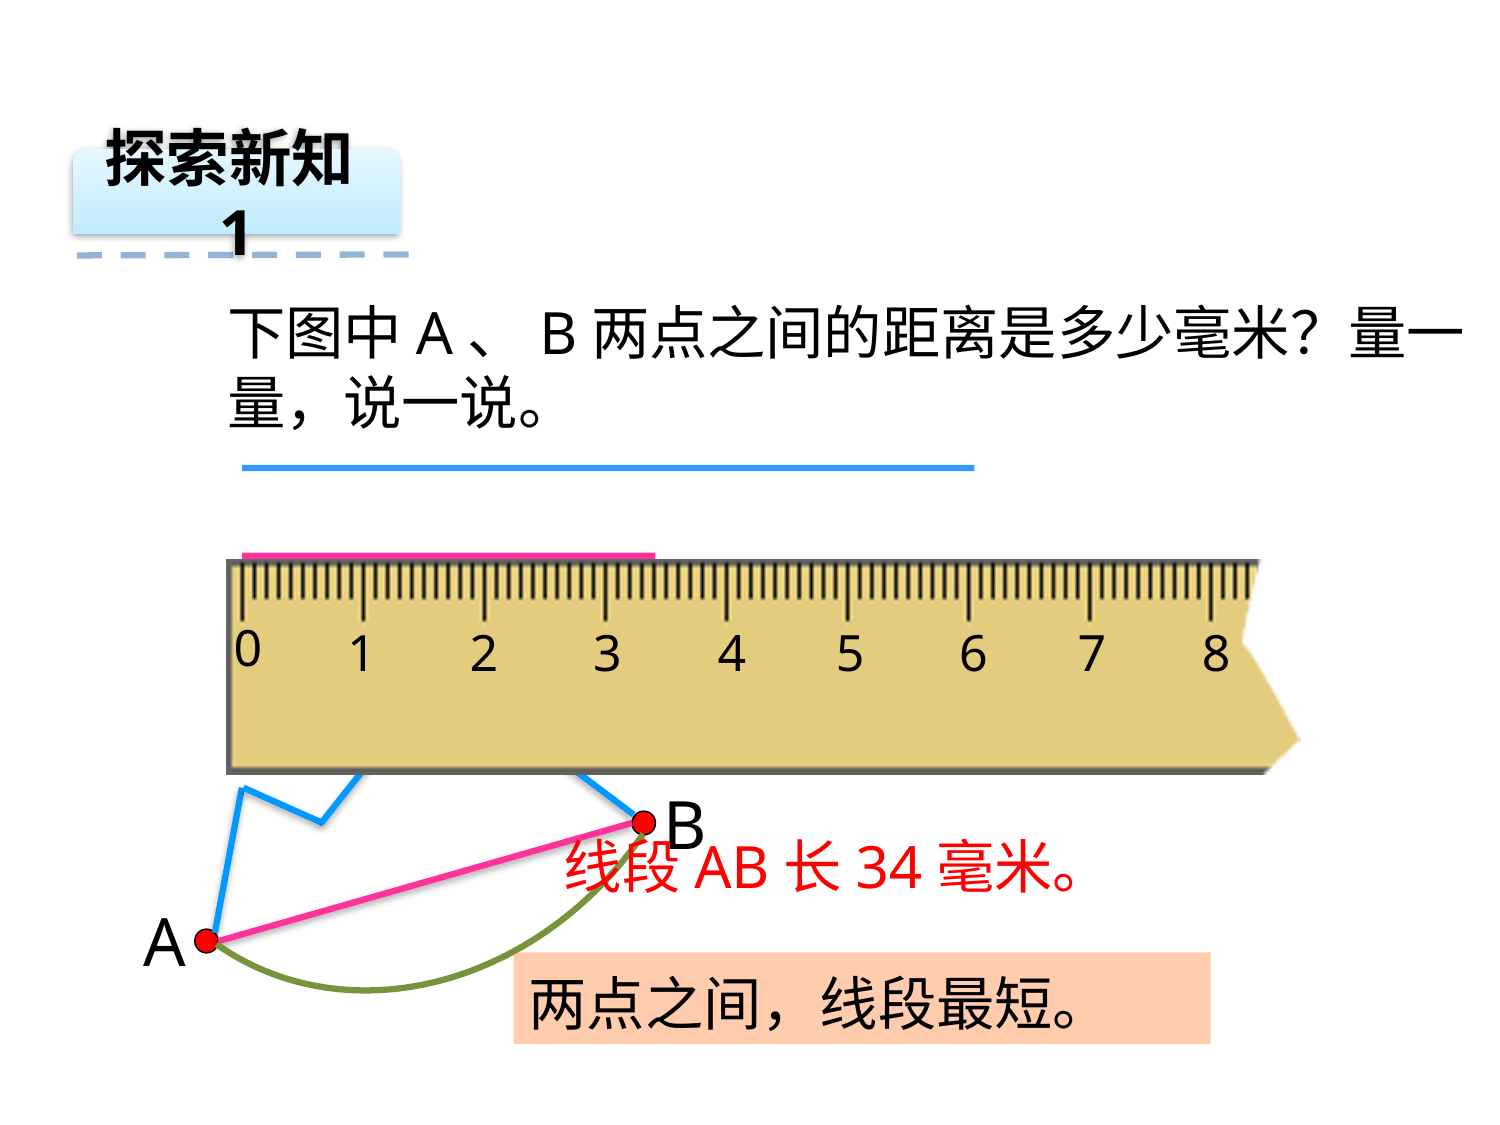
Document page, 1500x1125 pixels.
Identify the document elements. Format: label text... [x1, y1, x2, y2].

text_box 探索新知1 [72, 148, 402, 235]
text_box 两点之间，线段最短。 [513, 952, 1211, 1044]
text_box A [41, 892, 290, 988]
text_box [218, 558, 1319, 816]
text_box 下图中A、B两点之间的距离是多少毫米？量一量，说一说。 [212, 289, 1500, 444]
text_box 线段AB长34毫米。 [639, 824, 1282, 908]
text_box [223, 950, 518, 992]
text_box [214, 820, 634, 933]
text_box [194, 929, 216, 953]
